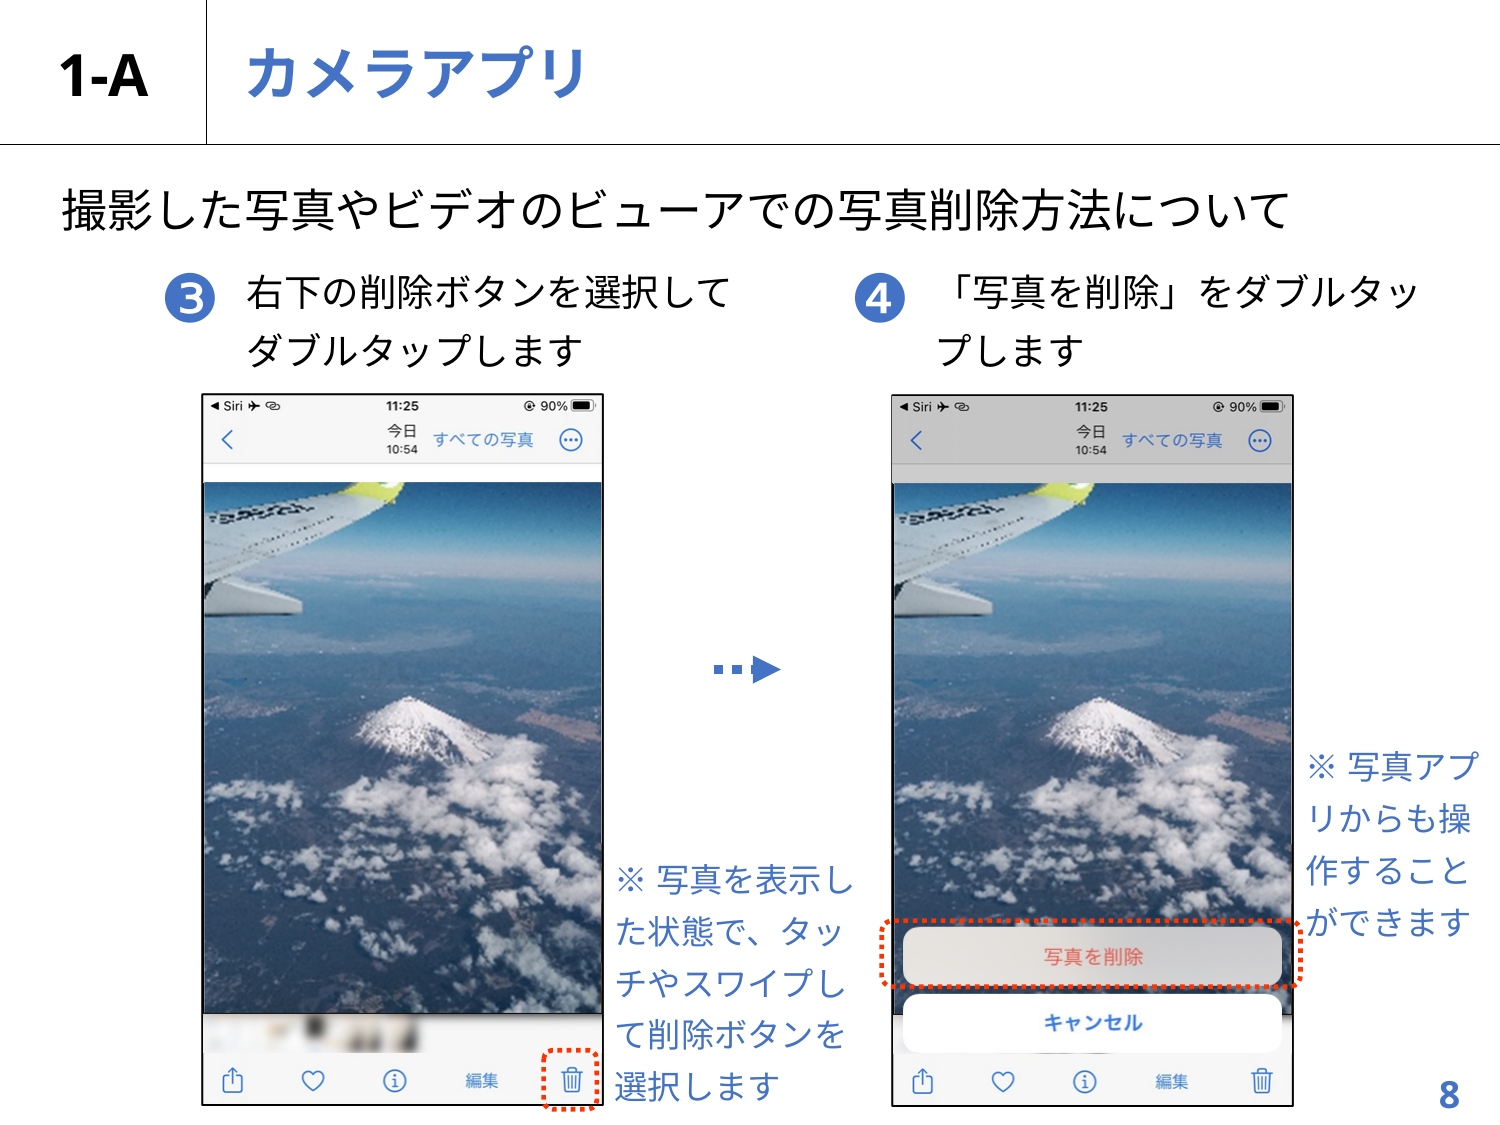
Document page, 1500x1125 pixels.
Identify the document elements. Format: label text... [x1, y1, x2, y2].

picture [891, 394, 1294, 1107]
title カメラアプリ [228, 36, 1472, 116]
text_box 右下の削除ボタンを選択してダブルタップします [231, 274, 756, 381]
text_box ※写真を表示した状態で、タッチやスワイプして削除ボタンを選択します [600, 839, 878, 1114]
text_box [1294, 920, 1302, 987]
picture [201, 393, 604, 1106]
text_box 「写真を削除」をダブルタップします [919, 248, 1444, 380]
text_box 8 [1399, 1063, 1500, 1123]
text_box [544, 1106, 595, 1111]
text_box 1-A [0, 0, 207, 147]
text_box ※写真アプリからも操作することができます [1294, 727, 1500, 950]
text_box 撮影した写真やビデオのビューアでの写真削除方法について [46, 180, 1422, 274]
text_box [880, 919, 891, 988]
text_box ❸ [145, 274, 223, 343]
text_box ❹ [835, 274, 919, 343]
